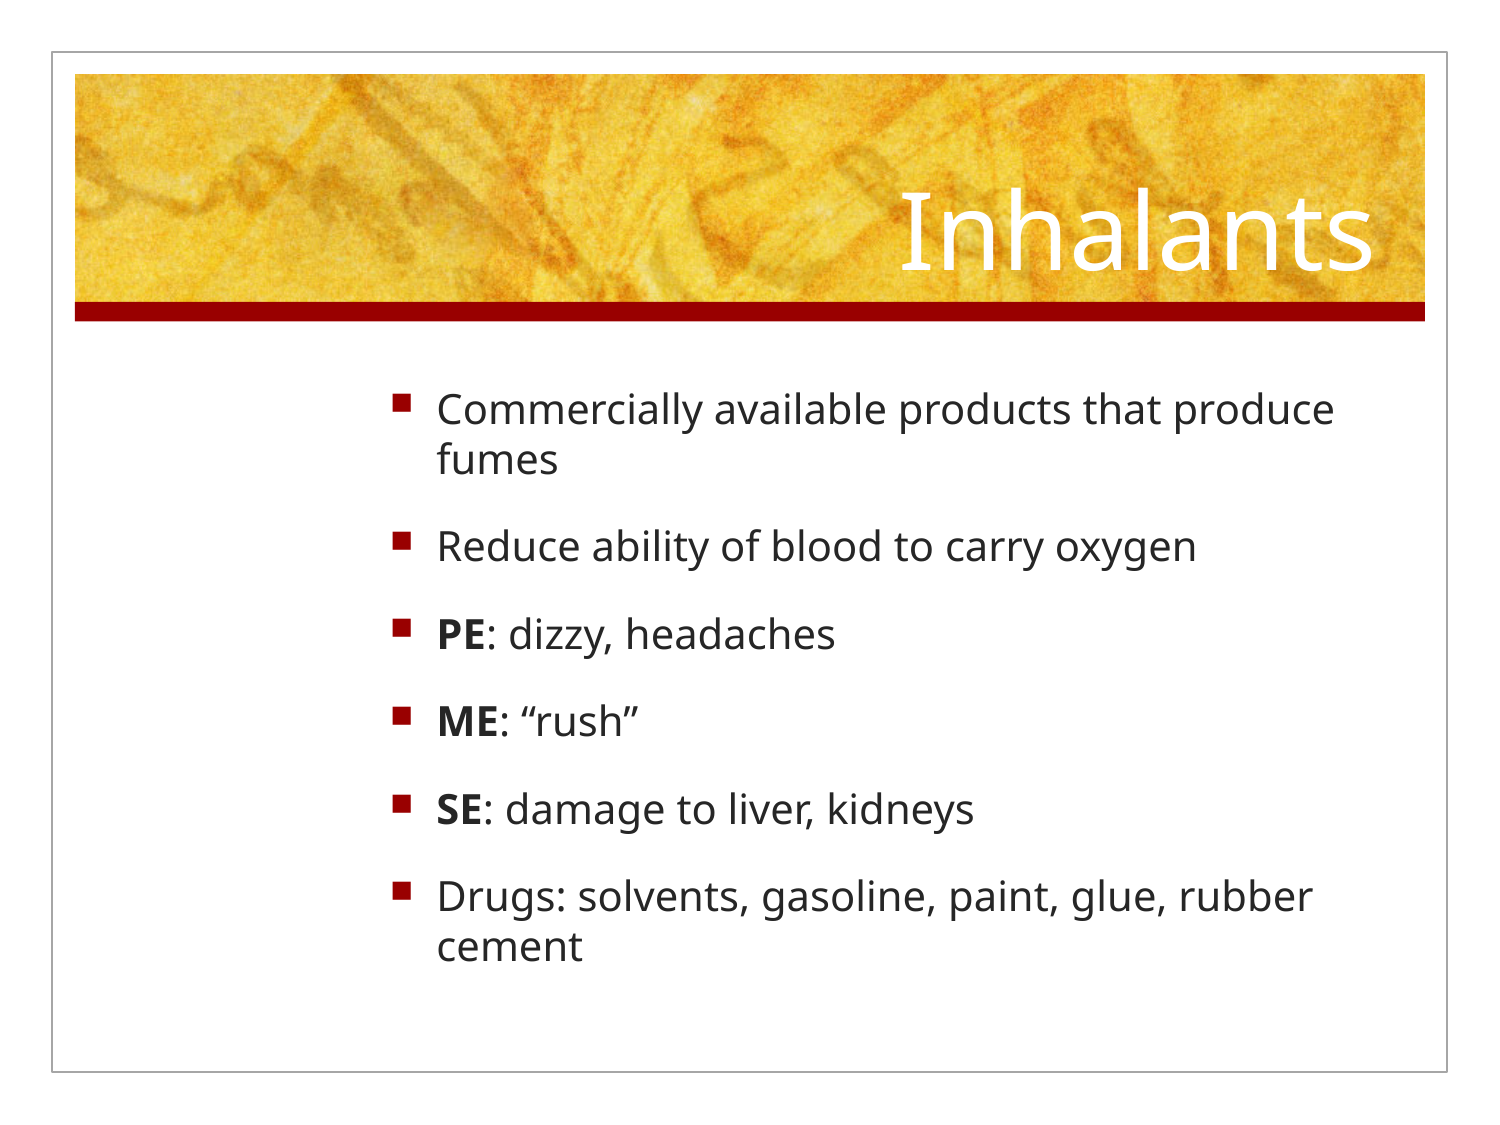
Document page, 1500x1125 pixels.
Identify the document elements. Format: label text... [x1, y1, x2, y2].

list Commercially available products that produce fumes Reduce ability of blood to carry oxygen PE: dizzy, headaches ME: “rush” SE: damage to liver, kidneys Drugs: solvents, gasoline, paint, glue, rubber cement [375, 375, 1392, 1005]
picture [75, 74, 1425, 301]
title Inhalants [108, 74, 1392, 292]
